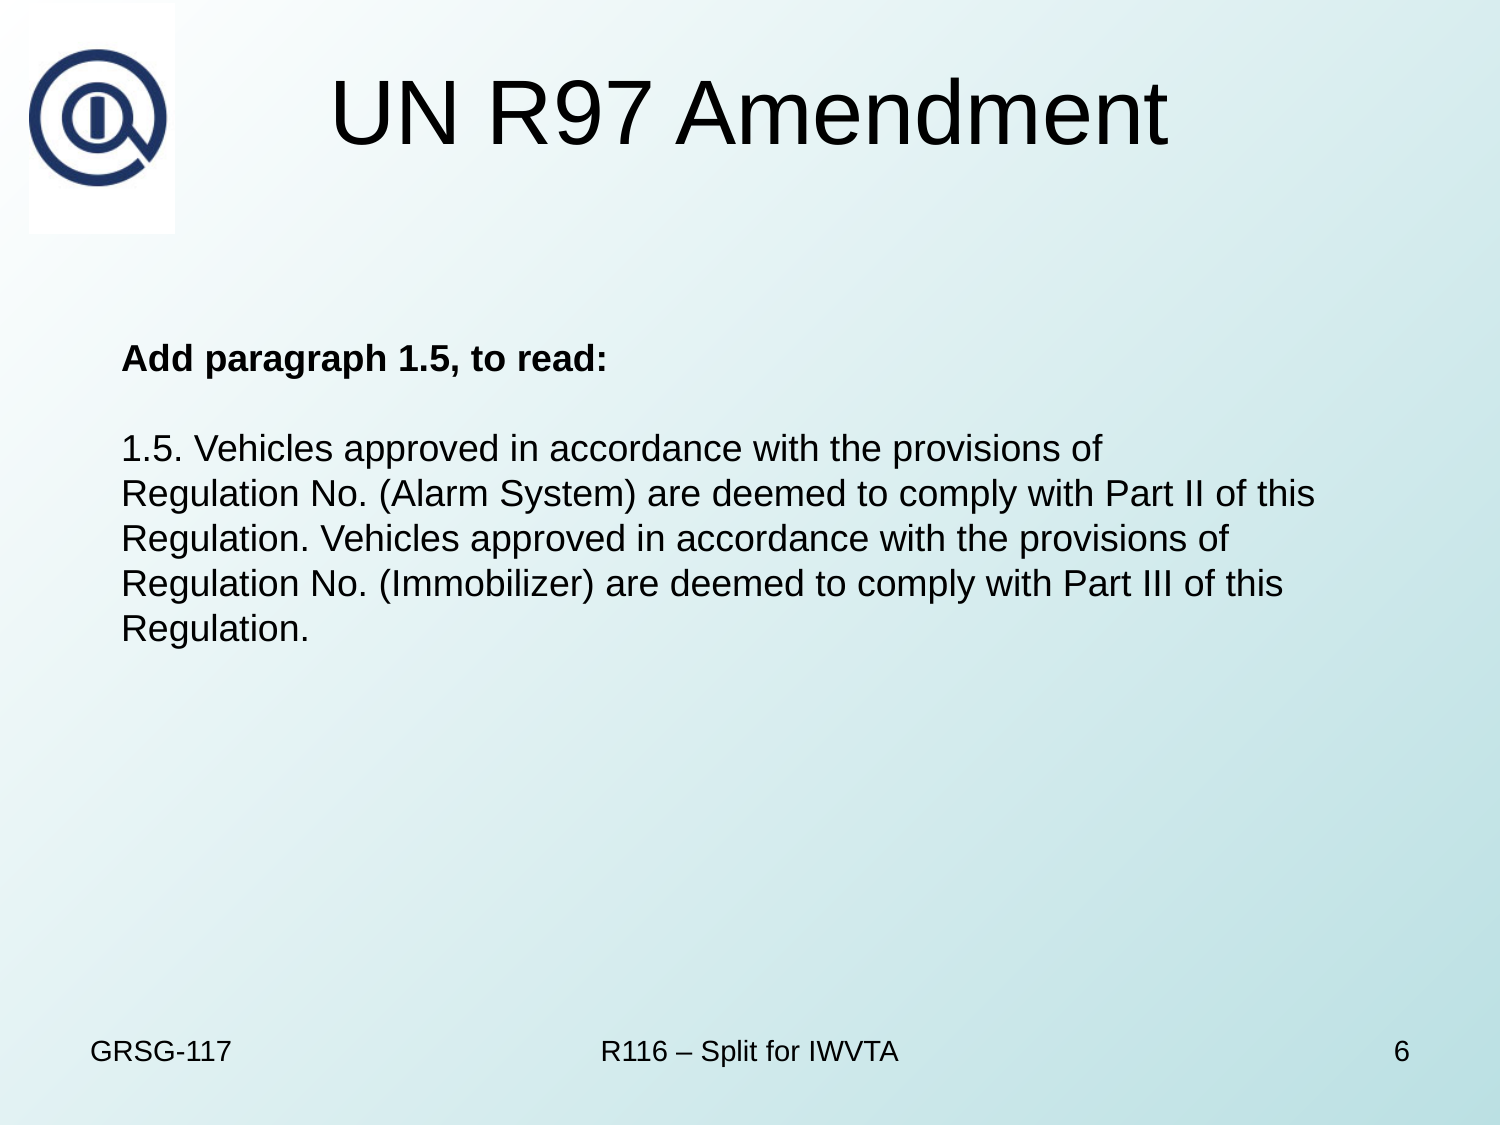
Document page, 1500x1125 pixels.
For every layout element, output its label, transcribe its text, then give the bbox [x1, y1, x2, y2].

title UN R97 Amendment [75, 45, 1425, 233]
slide_number GRSG-117 [74, 1024, 426, 1103]
picture [29, 3, 175, 234]
footer R116 – Split for IWVTA [512, 1024, 988, 1103]
text_box Add paragraph 1.5, to read: 1.5. Vehicles approved in accordance with the provisions of Regulation No. (Alarm System) are deemed to comply with Part II of this Regulation. Vehicles approved in accordance with the provisions of Regulation No. (Immobilizer) are deemed to comply with Part III of this Regulation. [106, 326, 1394, 656]
slide_number 6 [1074, 1024, 1426, 1103]
